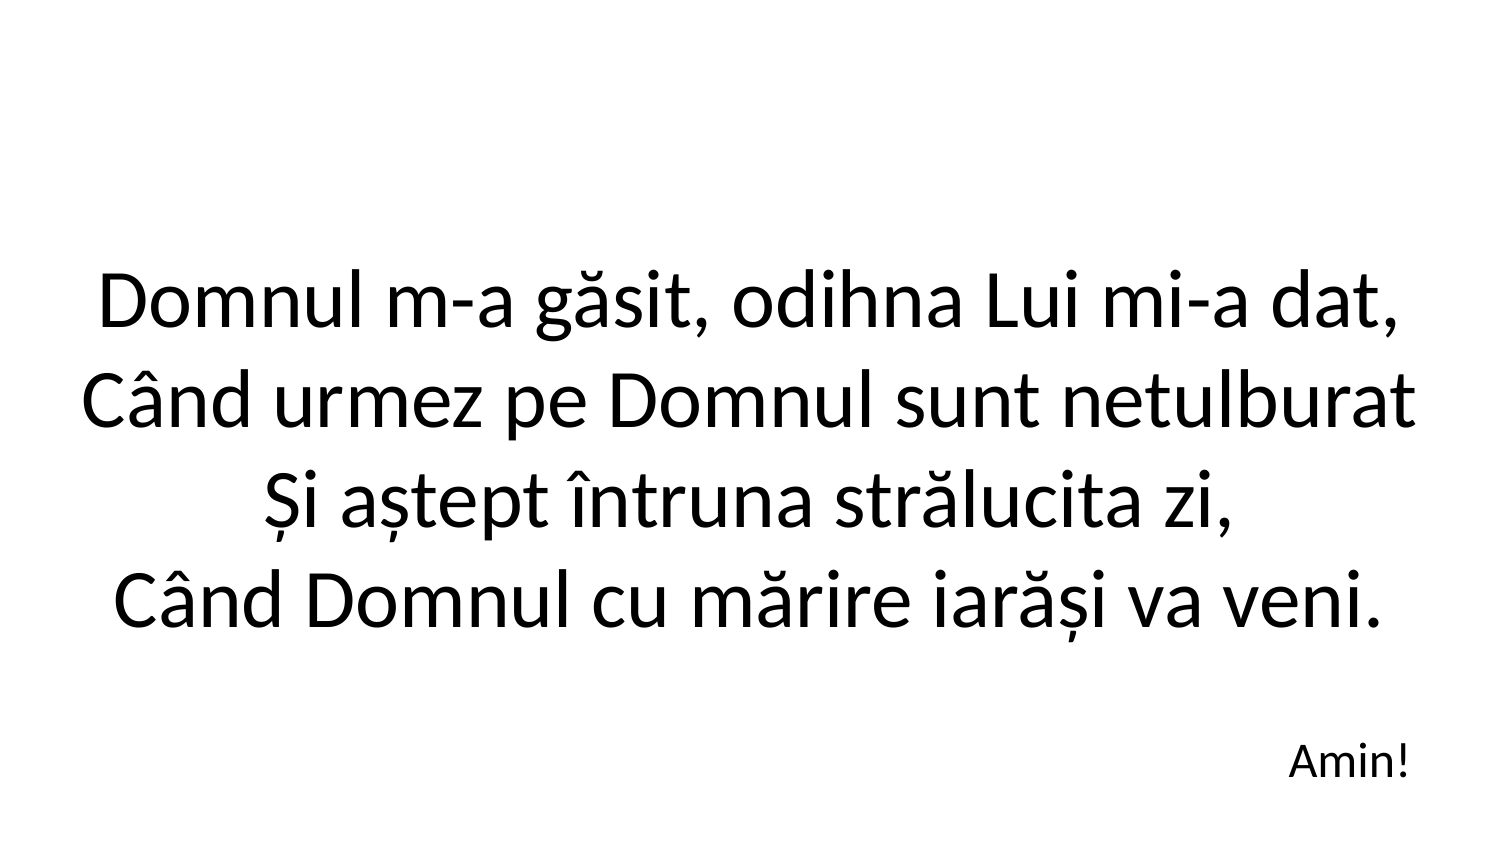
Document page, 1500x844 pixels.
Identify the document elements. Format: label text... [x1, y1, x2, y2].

text_box Domnul m-a găsit, odihna Lui mi-a dat, Când urmez pe Domnul sunt netulburat Și aștept întruna strălucita zi, Când Domnul cu mărire iarăși va veni. [67, 192, 1433, 652]
text_box Amin! [1273, 674, 1427, 795]
